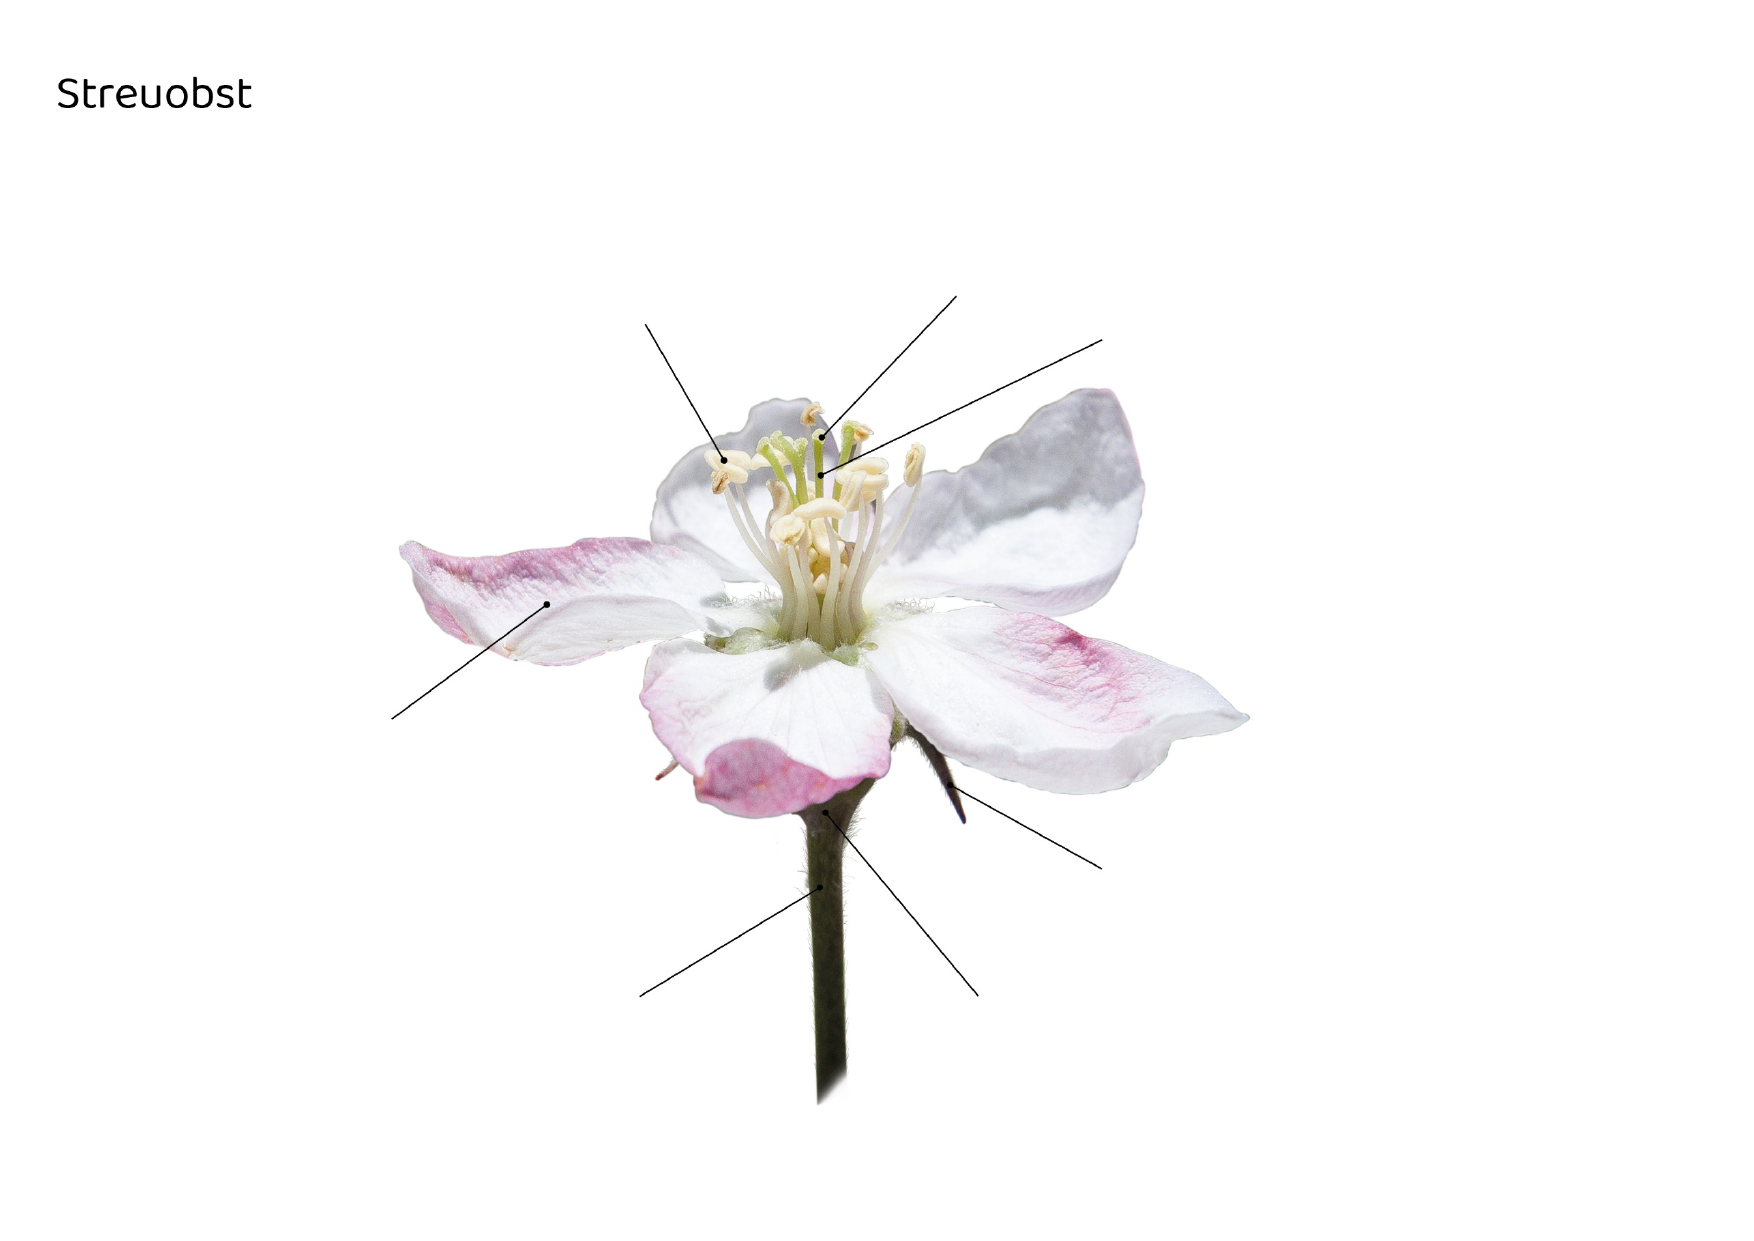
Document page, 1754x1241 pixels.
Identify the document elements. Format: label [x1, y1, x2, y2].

picture [0, 0, 1650, 1167]
